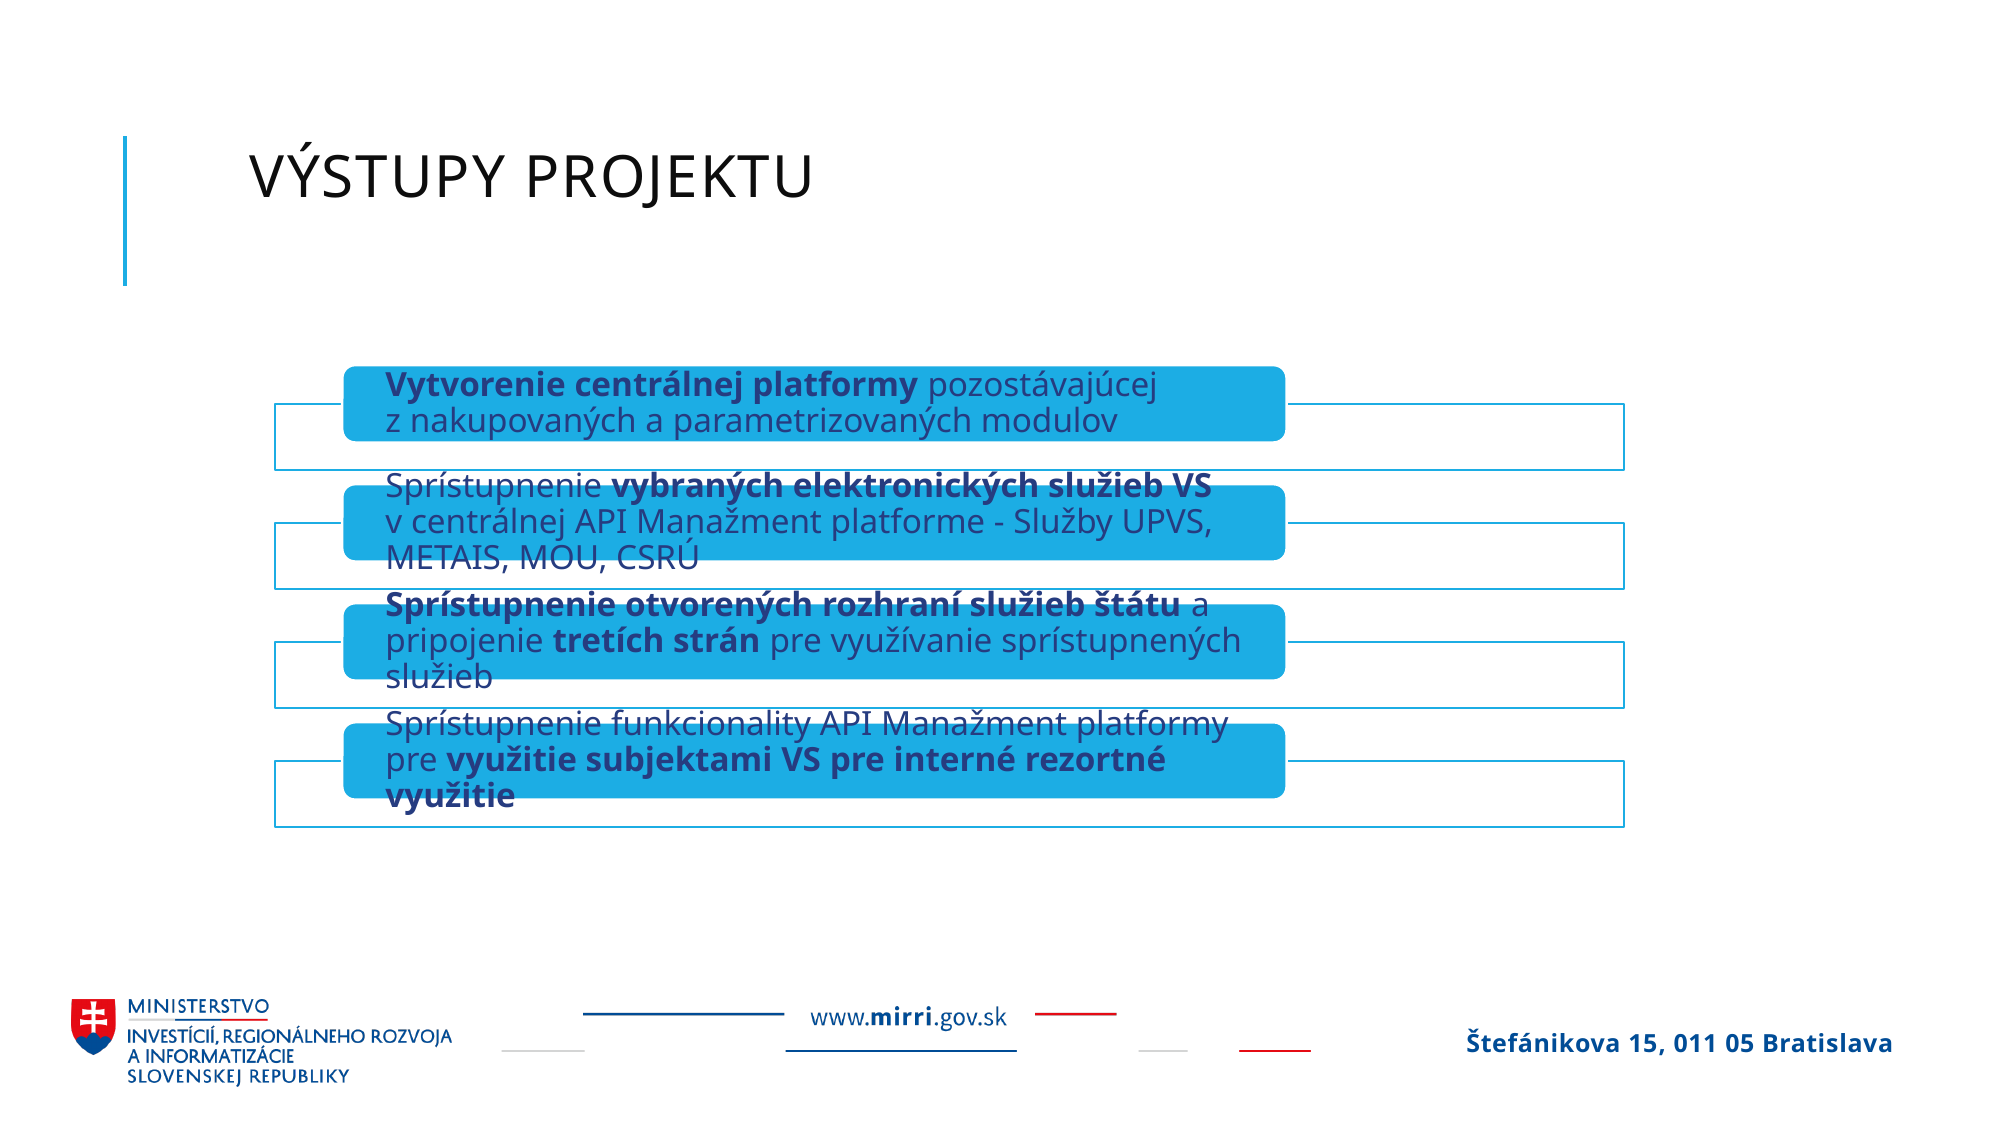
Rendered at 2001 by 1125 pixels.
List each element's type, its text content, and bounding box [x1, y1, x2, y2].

title Výstupy projektu [249, 153, 1750, 276]
picture [501, 1006, 1311, 1052]
picture [71, 999, 452, 1087]
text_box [274, 298, 1625, 895]
